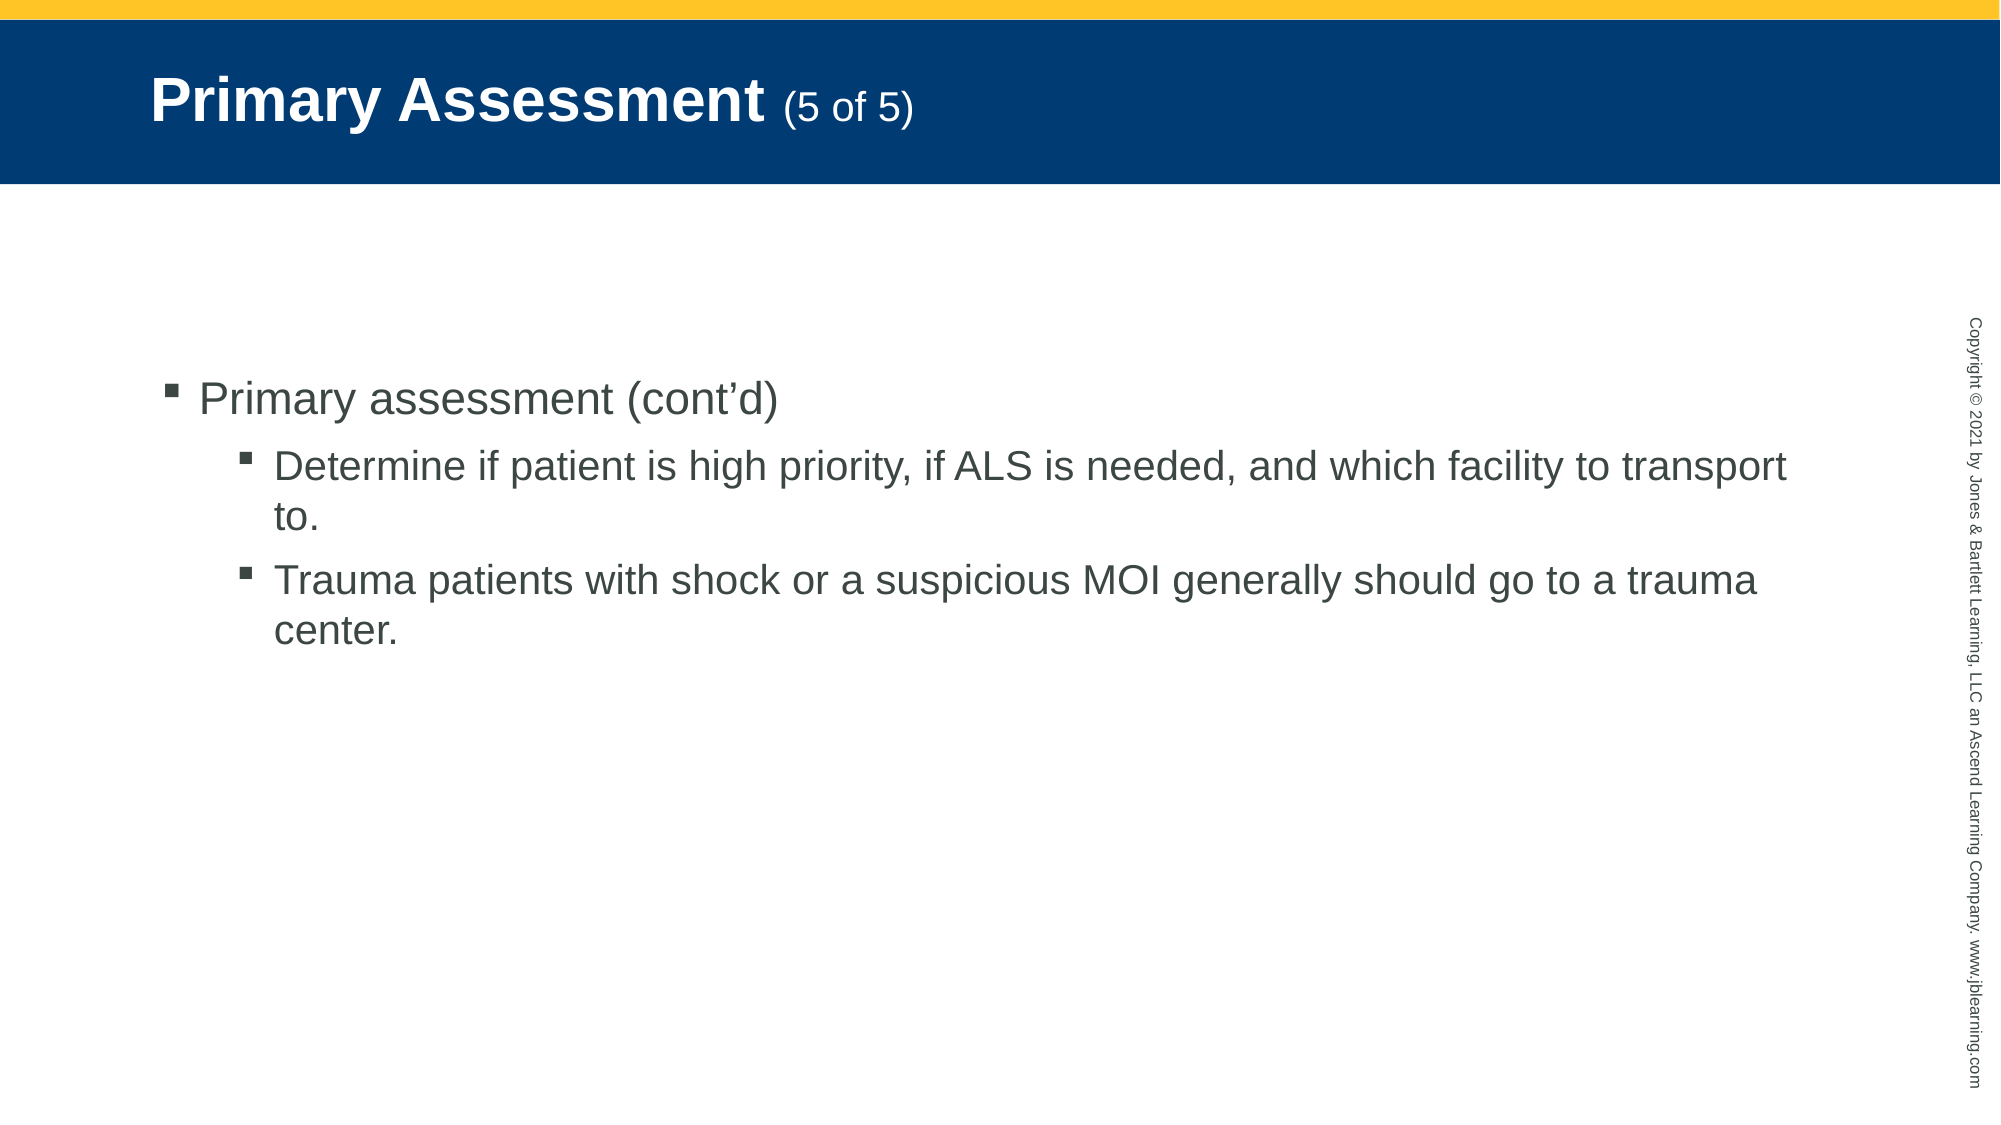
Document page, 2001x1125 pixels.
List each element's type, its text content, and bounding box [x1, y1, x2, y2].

title Primary Assessment (5 of 5) [0, 19, 2000, 185]
list Primary assessment (cont’d) Determine if patient is high priority, if ALS is needed, and which facility to transport to. Trauma patients with shock or a suspicious MOI generally should go to a trauma center. [146, 361, 1859, 1016]
